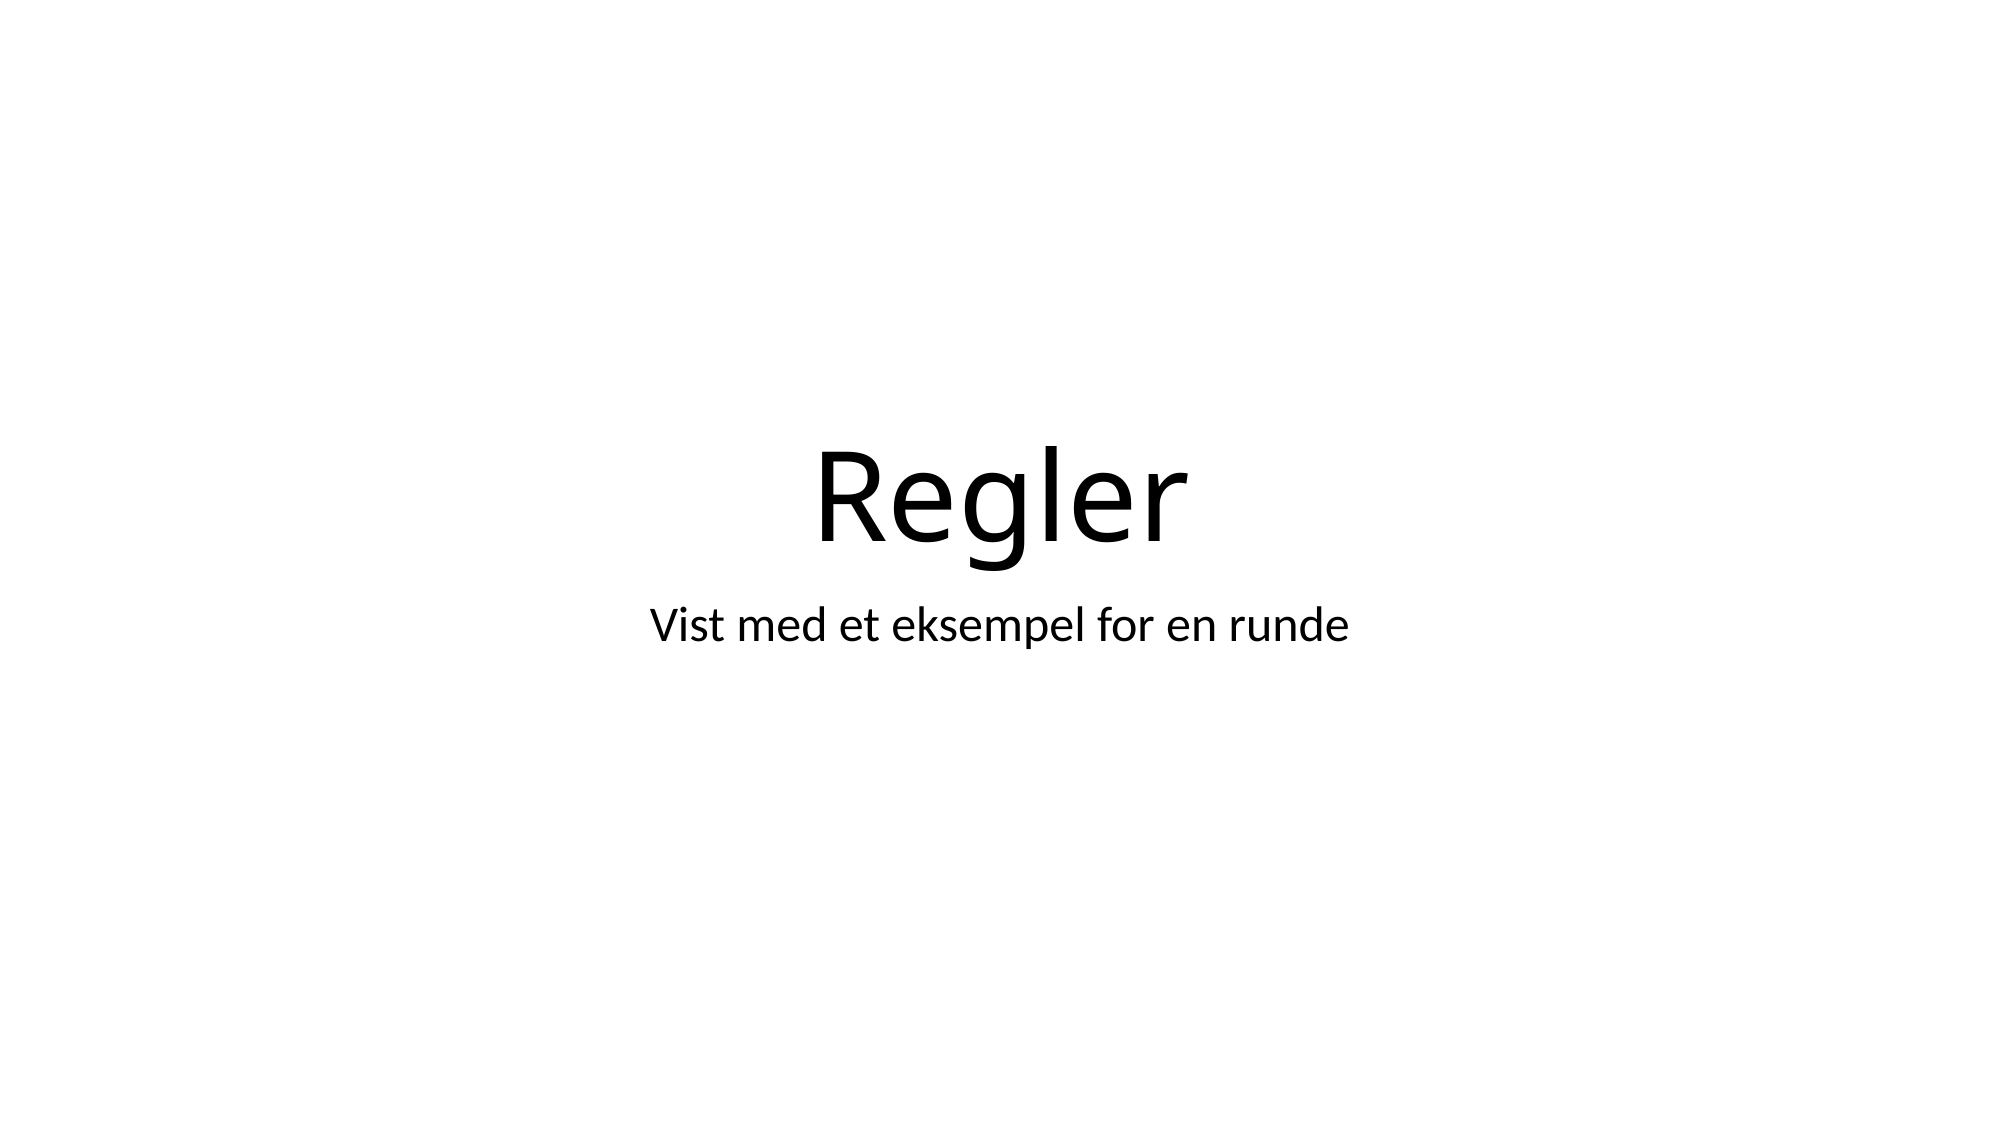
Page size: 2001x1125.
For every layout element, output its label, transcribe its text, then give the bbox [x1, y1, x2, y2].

subtitle Vist med et eksempel for en runde [249, 590, 1750, 863]
title Regler [249, 184, 1750, 576]
